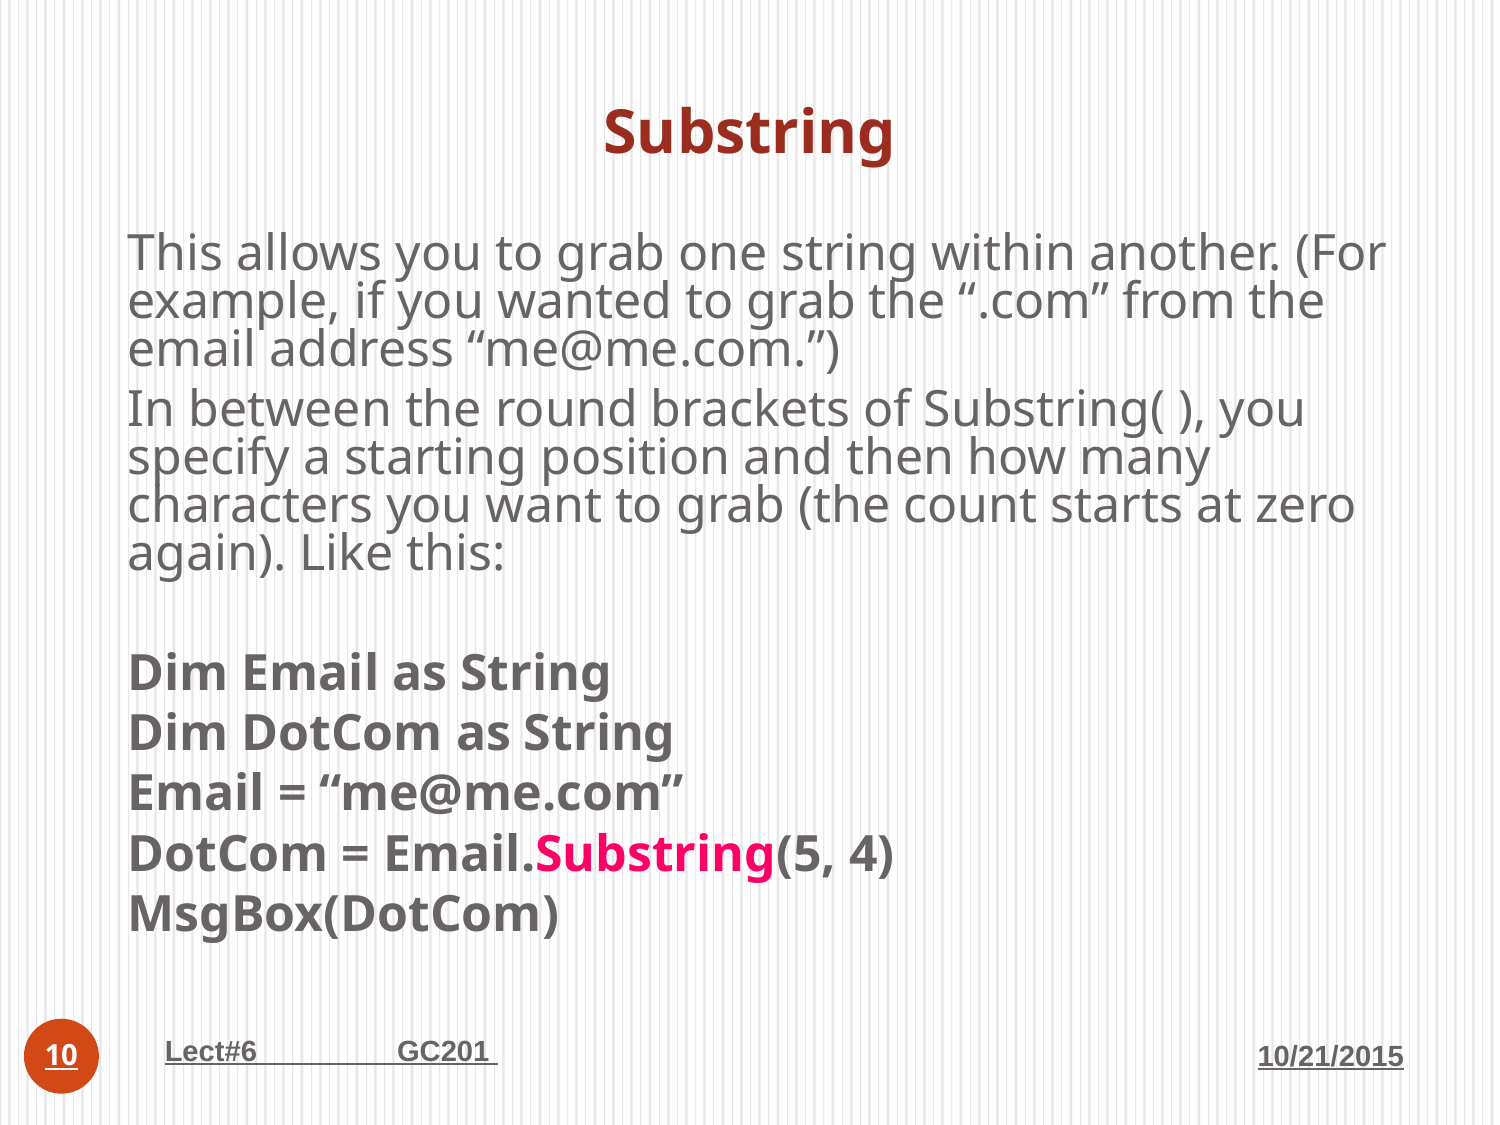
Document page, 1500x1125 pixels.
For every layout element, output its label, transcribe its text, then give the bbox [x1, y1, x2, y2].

title Substring [74, 12, 1426, 254]
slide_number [1012, 1015, 1419, 1094]
slide_number 10 [23, 1018, 99, 1094]
subtitle This allows you to grab one string within another. (For example, if you wanted to grab the “.com” from the email address “me@me.com.”) In between the round brackets of Substring( ), you specify a starting position and then how many characters you want to grab (the count starts at zero again). Like this: Dim Email as String Dim DotCom as String Email = “me@me.com” DotCom = Email.Substring(5, 4) MsgBox(DotCom) [112, 224, 1438, 1013]
footer Lect#6 GC201 [150, 1012, 800, 1088]
